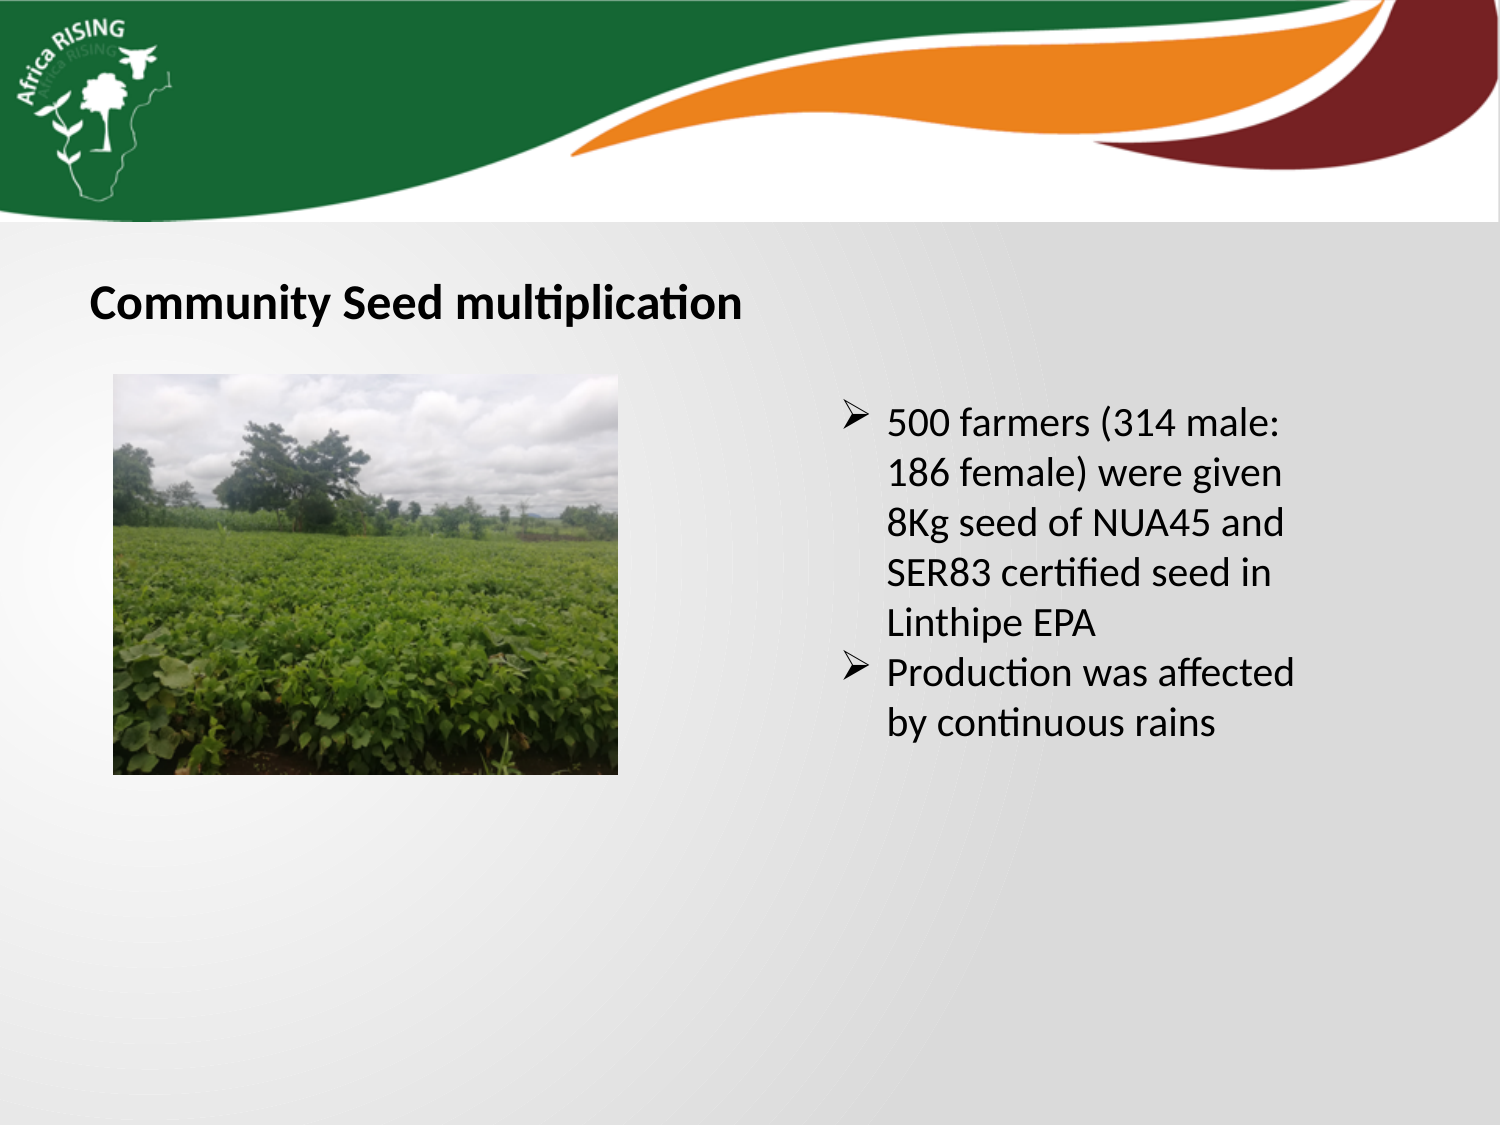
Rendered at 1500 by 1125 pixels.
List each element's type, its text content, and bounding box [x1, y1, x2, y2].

picture [0, 0, 1499, 222]
text_box Community Seed multiplication [74, 262, 1350, 338]
text_box 500 farmers (314 male: 186 female) were given 8Kg seed of NUA45 and SER83 certified seed in Linthipe EPA Production was affected by continuous rains [825, 387, 1313, 803]
text_box [112, 375, 725, 950]
picture [112, 374, 618, 776]
